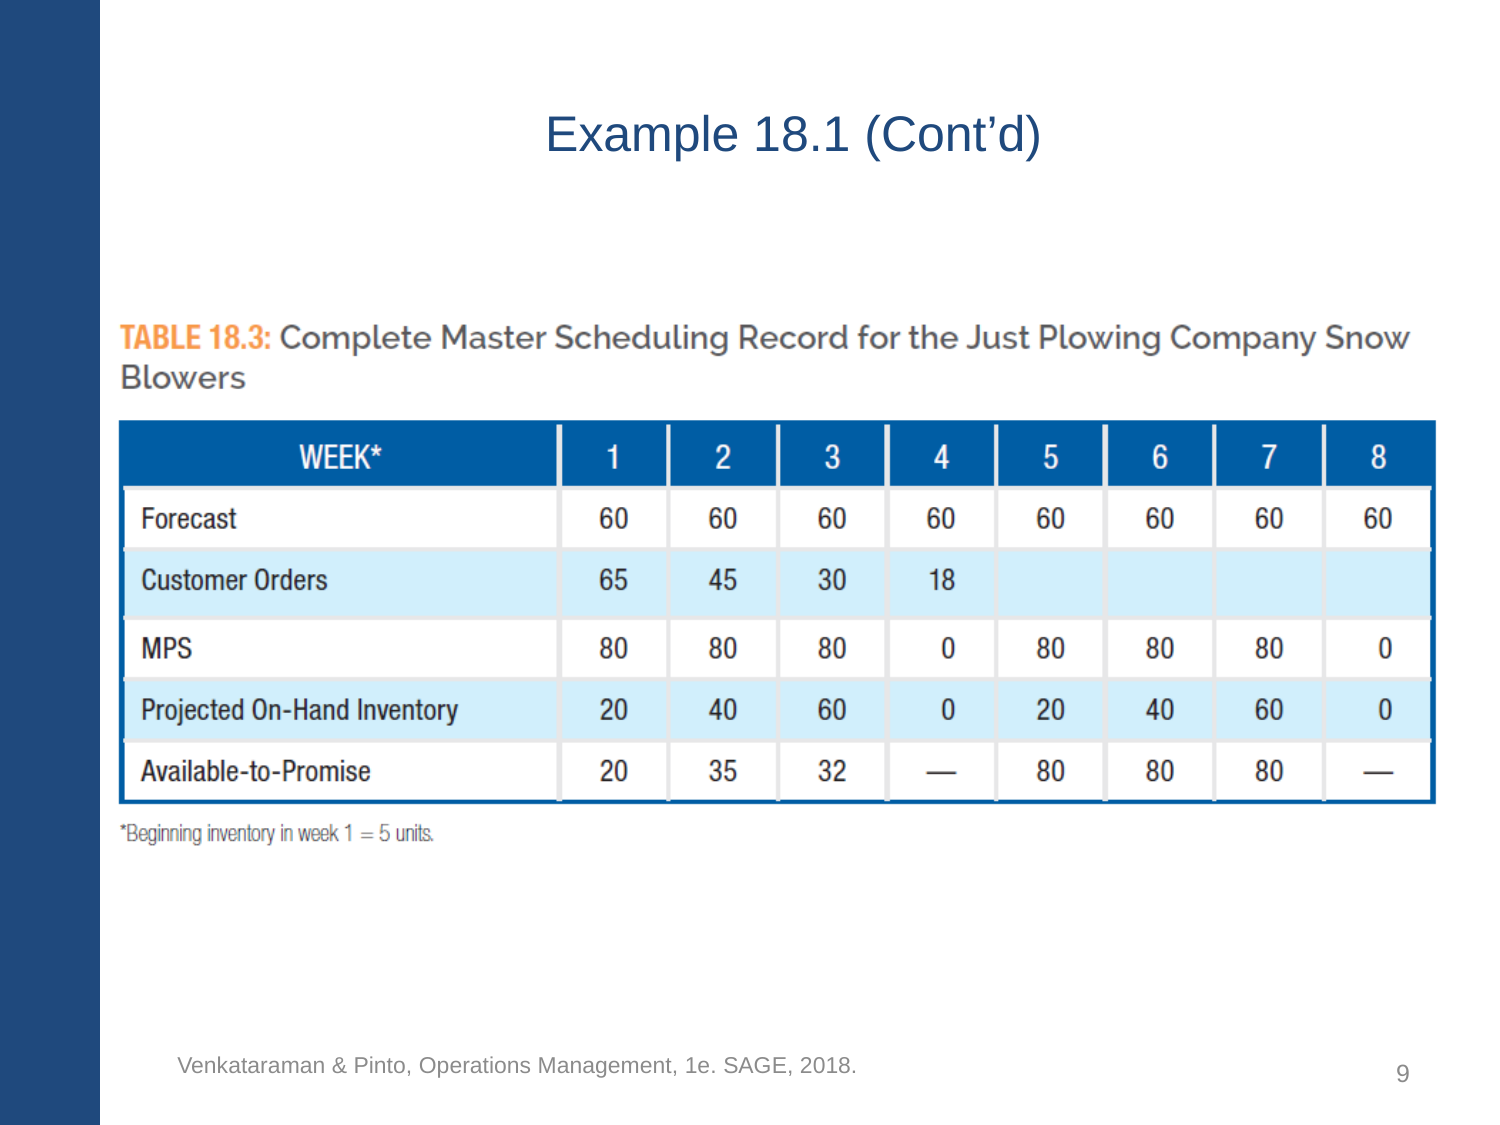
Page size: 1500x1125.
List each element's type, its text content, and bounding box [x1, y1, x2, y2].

slide_number 9 [1350, 1042, 1425, 1103]
footer Venkataraman & Pinto, Operations Management, 1e. SAGE, 2018. [162, 1042, 1313, 1103]
title Example 18.1 (Cont’d) [162, 37, 1425, 225]
picture [112, 312, 1476, 867]
